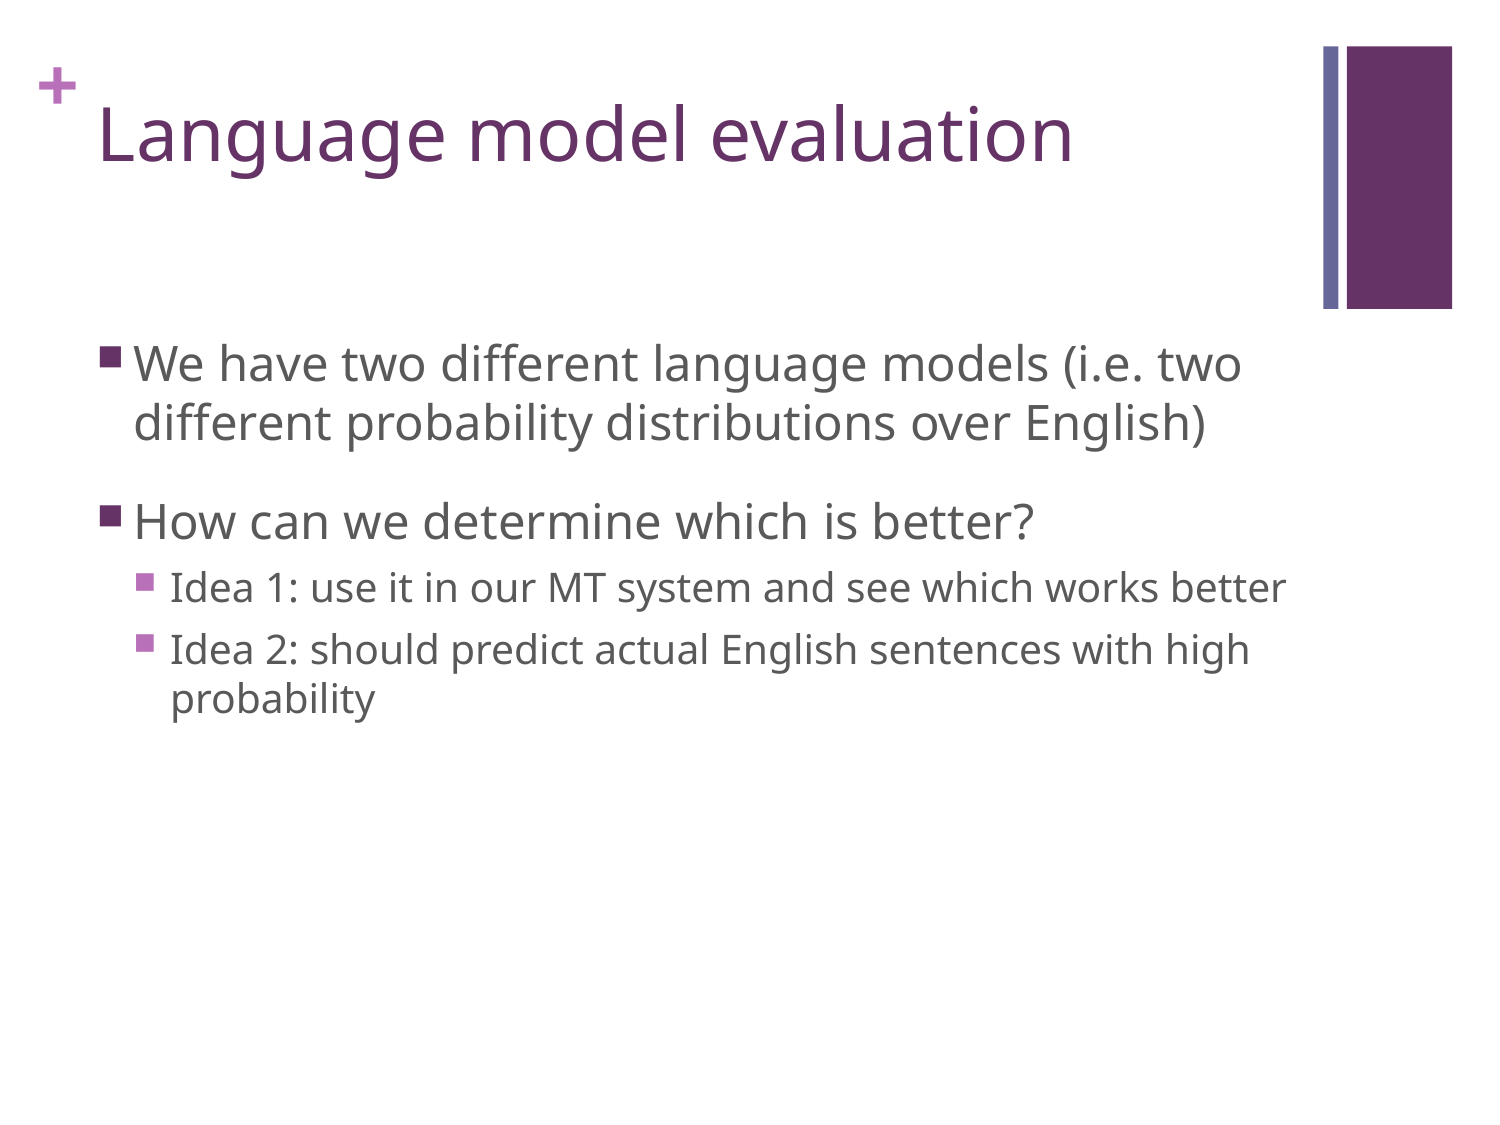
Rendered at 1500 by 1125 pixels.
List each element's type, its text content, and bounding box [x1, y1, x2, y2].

list We have two different language models (i.e. two different probability distributions over English) How can we determine which is better? Idea 1: use it in our MT system and see which works better Idea 2: should predict actual English sentences with high probability [81, 324, 1322, 775]
title Language model evaluation [81, 79, 1322, 263]
